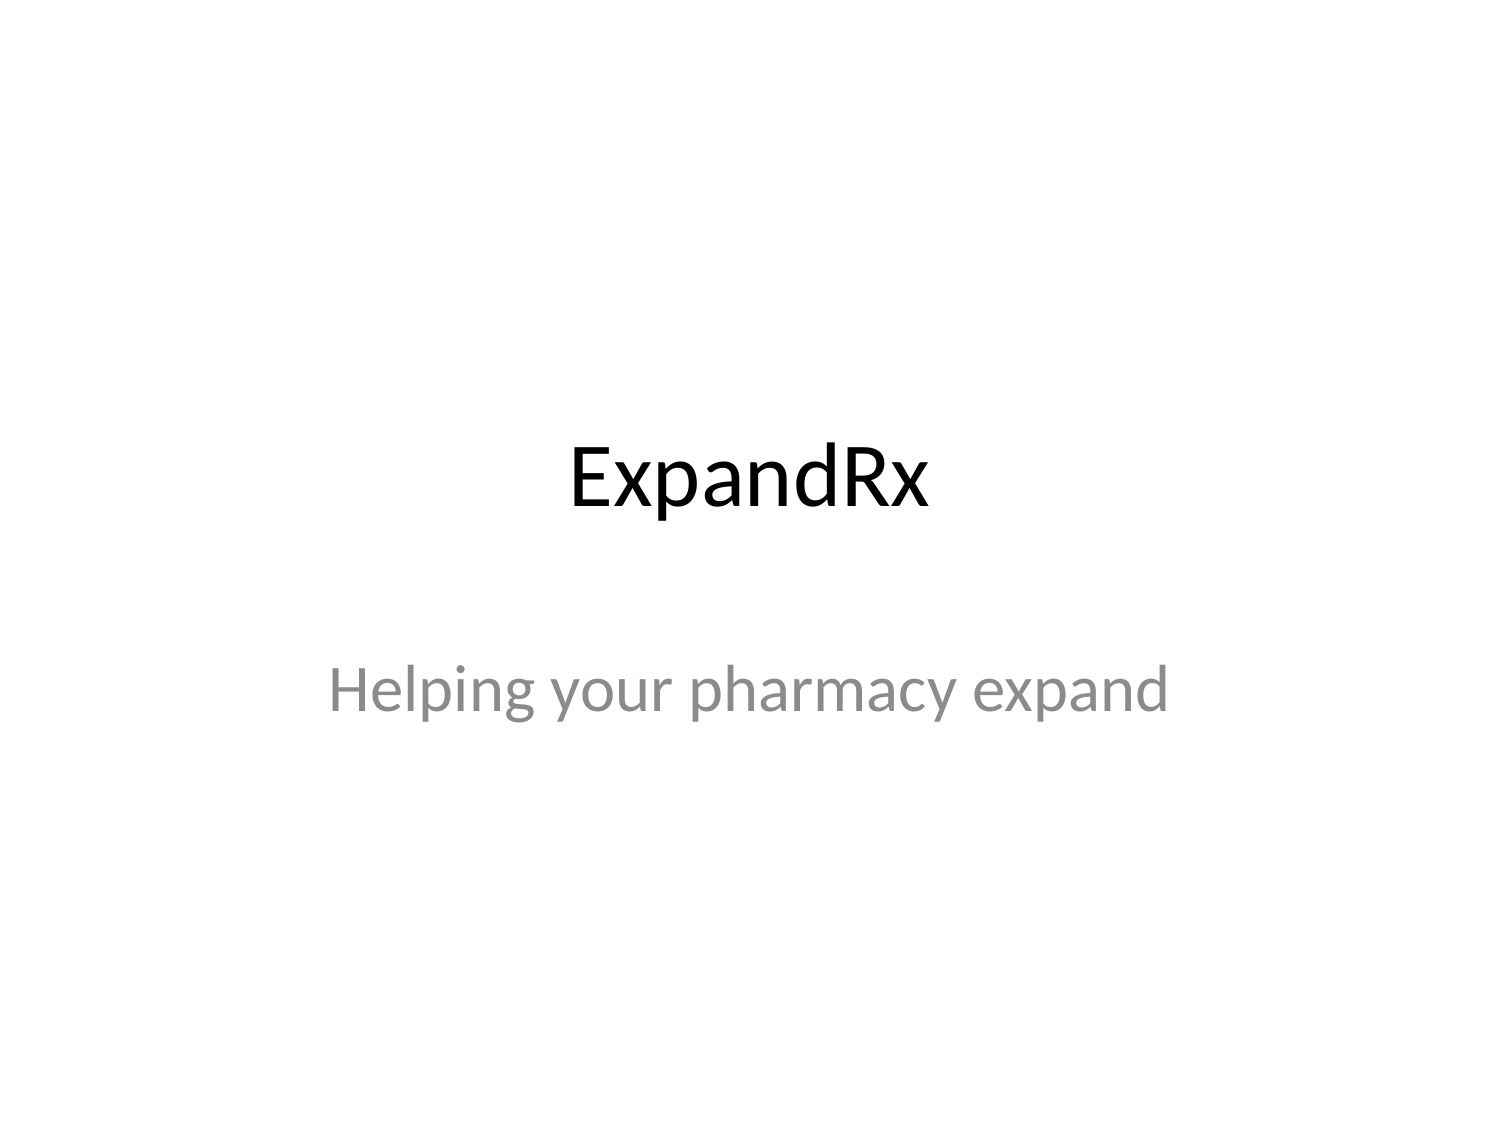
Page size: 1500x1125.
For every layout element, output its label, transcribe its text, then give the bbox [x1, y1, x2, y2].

subtitle Helping your pharmacy expand [225, 637, 1275, 925]
title ExpandRx [112, 349, 1388, 591]
